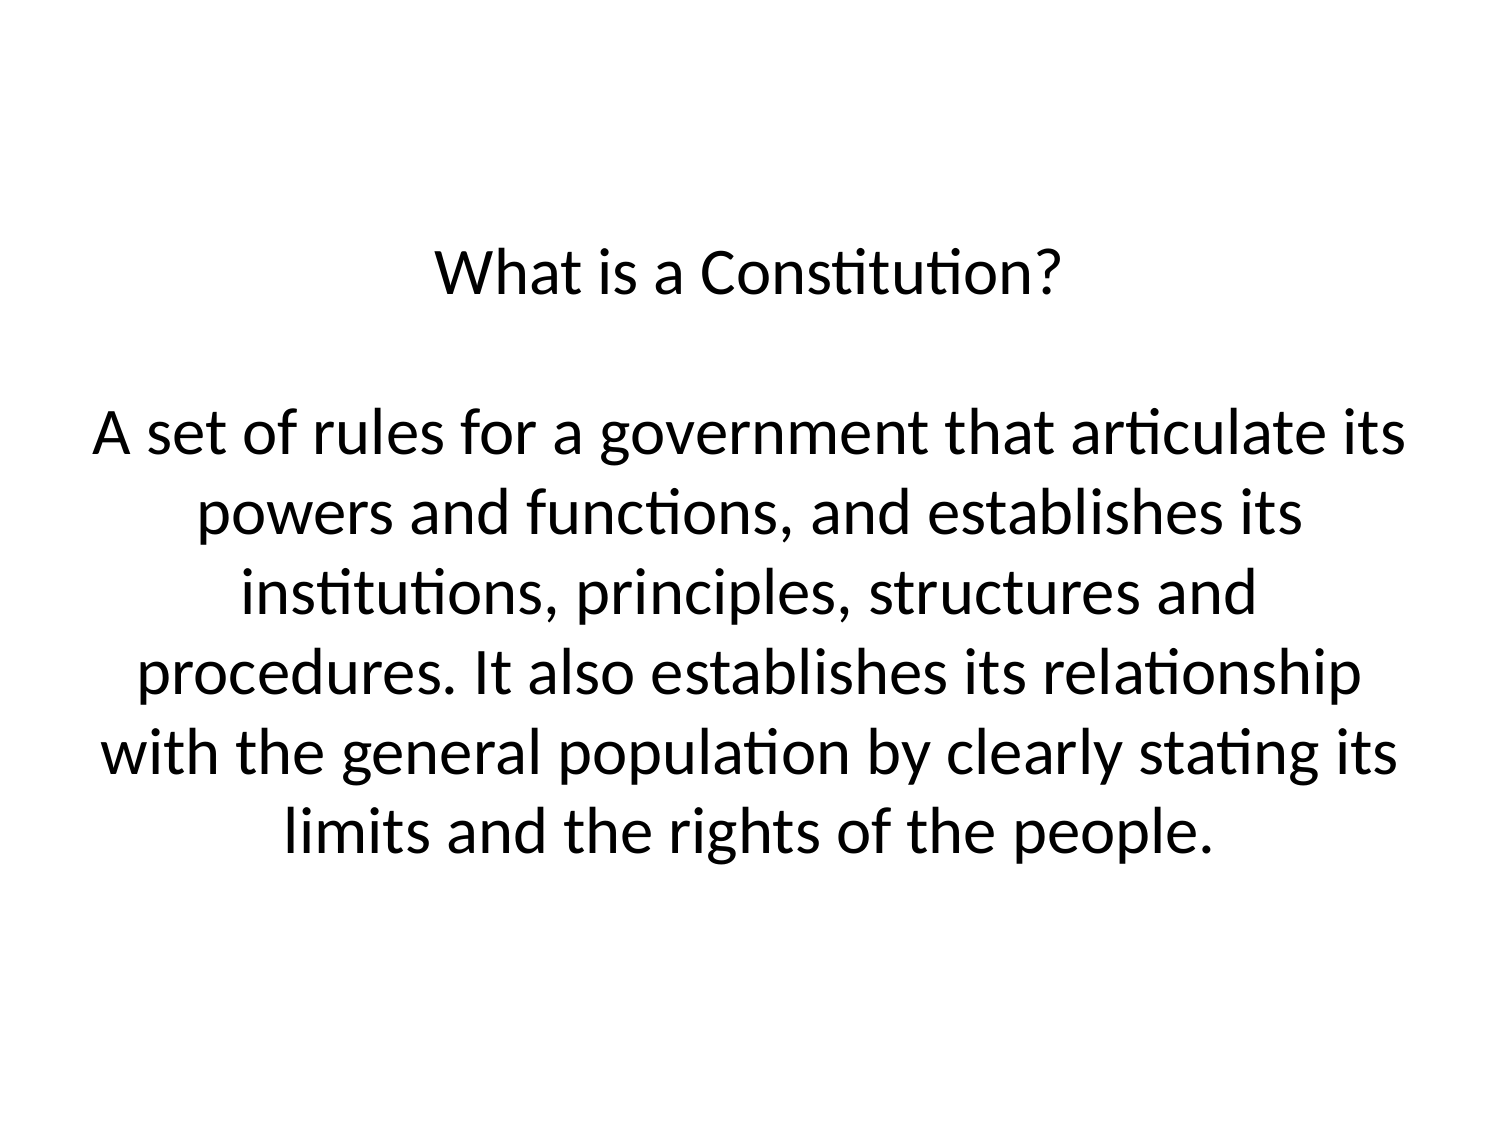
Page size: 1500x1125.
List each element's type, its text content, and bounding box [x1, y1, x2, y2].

title What is a Constitution? A set of rules for a government that articulate its powers and functions, and establishes its institutions, principles, structures and procedures. It also establishes its relationship with the general population by clearly stating its limits and the rights of the people. [74, 44, 1426, 1051]
